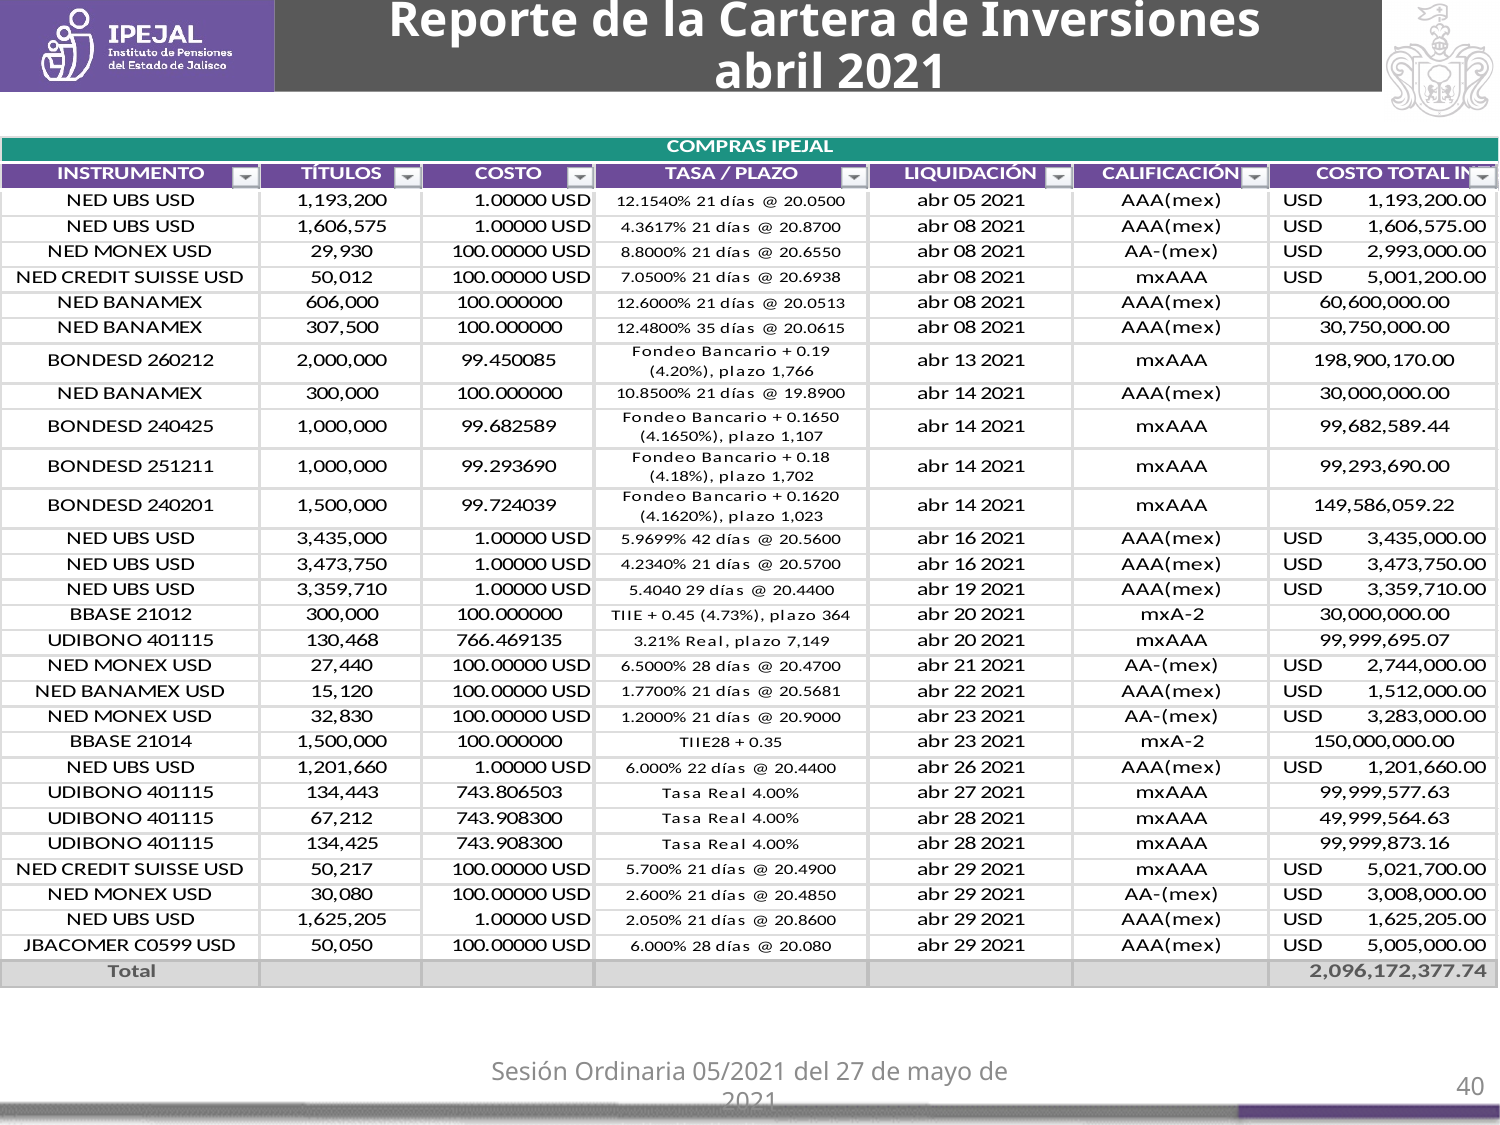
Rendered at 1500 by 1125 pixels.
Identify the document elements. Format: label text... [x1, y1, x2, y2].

title Reporte de la Cartera de Inversiones abril 2021 [278, 6, 1385, 88]
footer Sesión Ordinaria 05/2021 del 27 de mayo de 2021 [469, 1055, 1031, 1116]
picture [0, 1096, 1500, 1125]
slide_number 40 [1149, 1057, 1500, 1117]
picture [0, 0, 275, 92]
picture [0, 136, 1500, 989]
